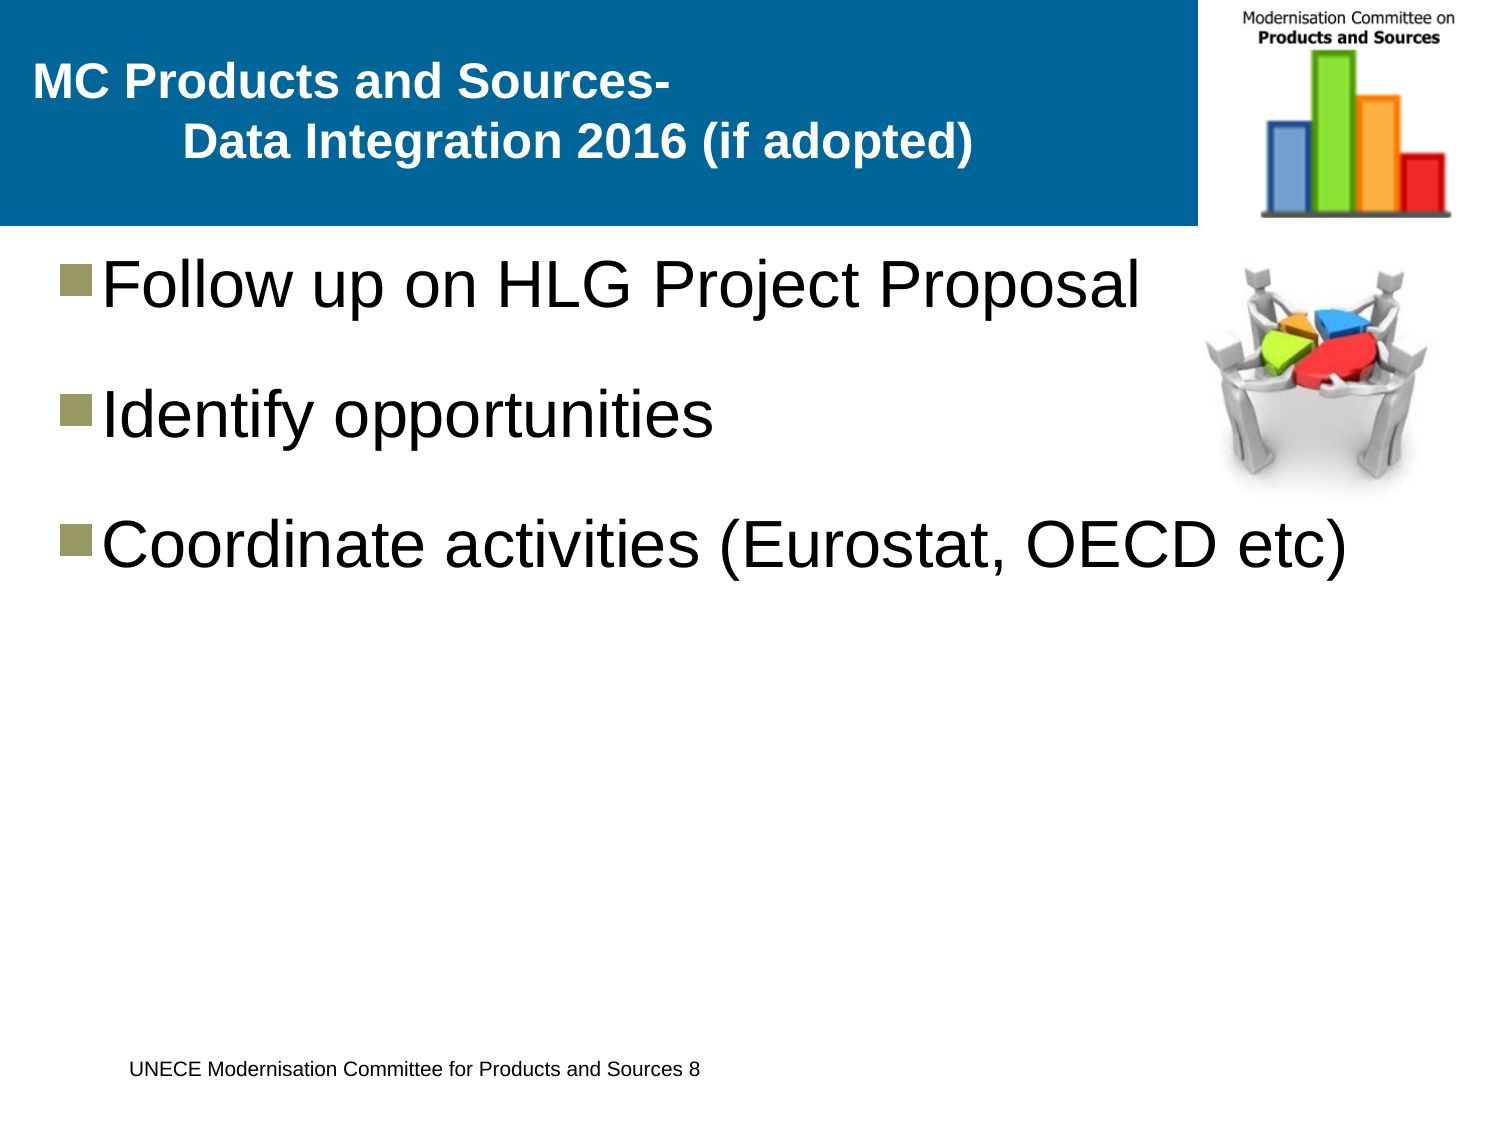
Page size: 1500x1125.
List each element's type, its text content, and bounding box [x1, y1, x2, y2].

list Follow up on HLG Project Proposal Identify opportunities Coordinate activities (Eurostat, OECD etc) [29, 232, 1483, 1043]
picture [1190, 248, 1444, 502]
picture [44, 387, 92, 434]
title MC Products and Sources- Data Integration 2016 (if adopted) [16, 14, 1178, 203]
slide_number UNECE Modernisation Committee for Products and Sources 8 [113, 1040, 1443, 1089]
picture [1199, 0, 1500, 227]
picture [44, 517, 92, 564]
picture [44, 257, 92, 304]
